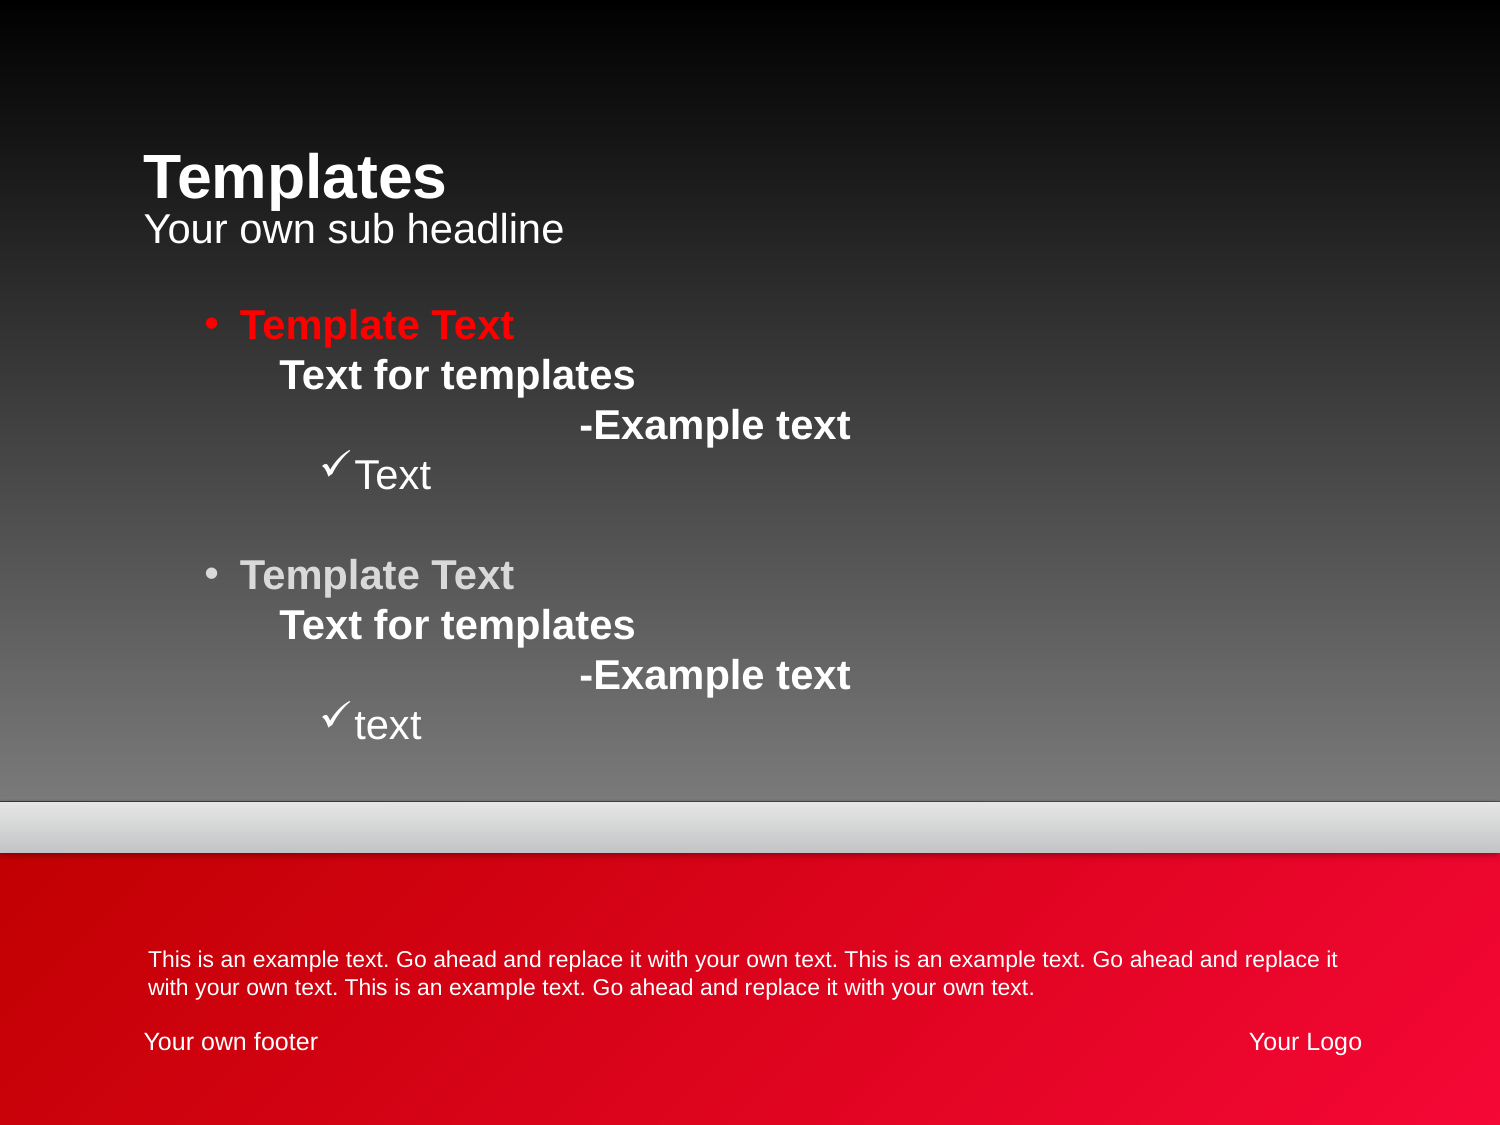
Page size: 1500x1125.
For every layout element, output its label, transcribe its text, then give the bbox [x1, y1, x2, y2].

text_box Your own sub headline [143, 222, 940, 282]
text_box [0, 801, 1500, 1125]
text_box Template Text Text for templates -Example text Text Template Text Text for templates -Example text text [189, 290, 1338, 800]
text_box Templates [143, 127, 582, 227]
